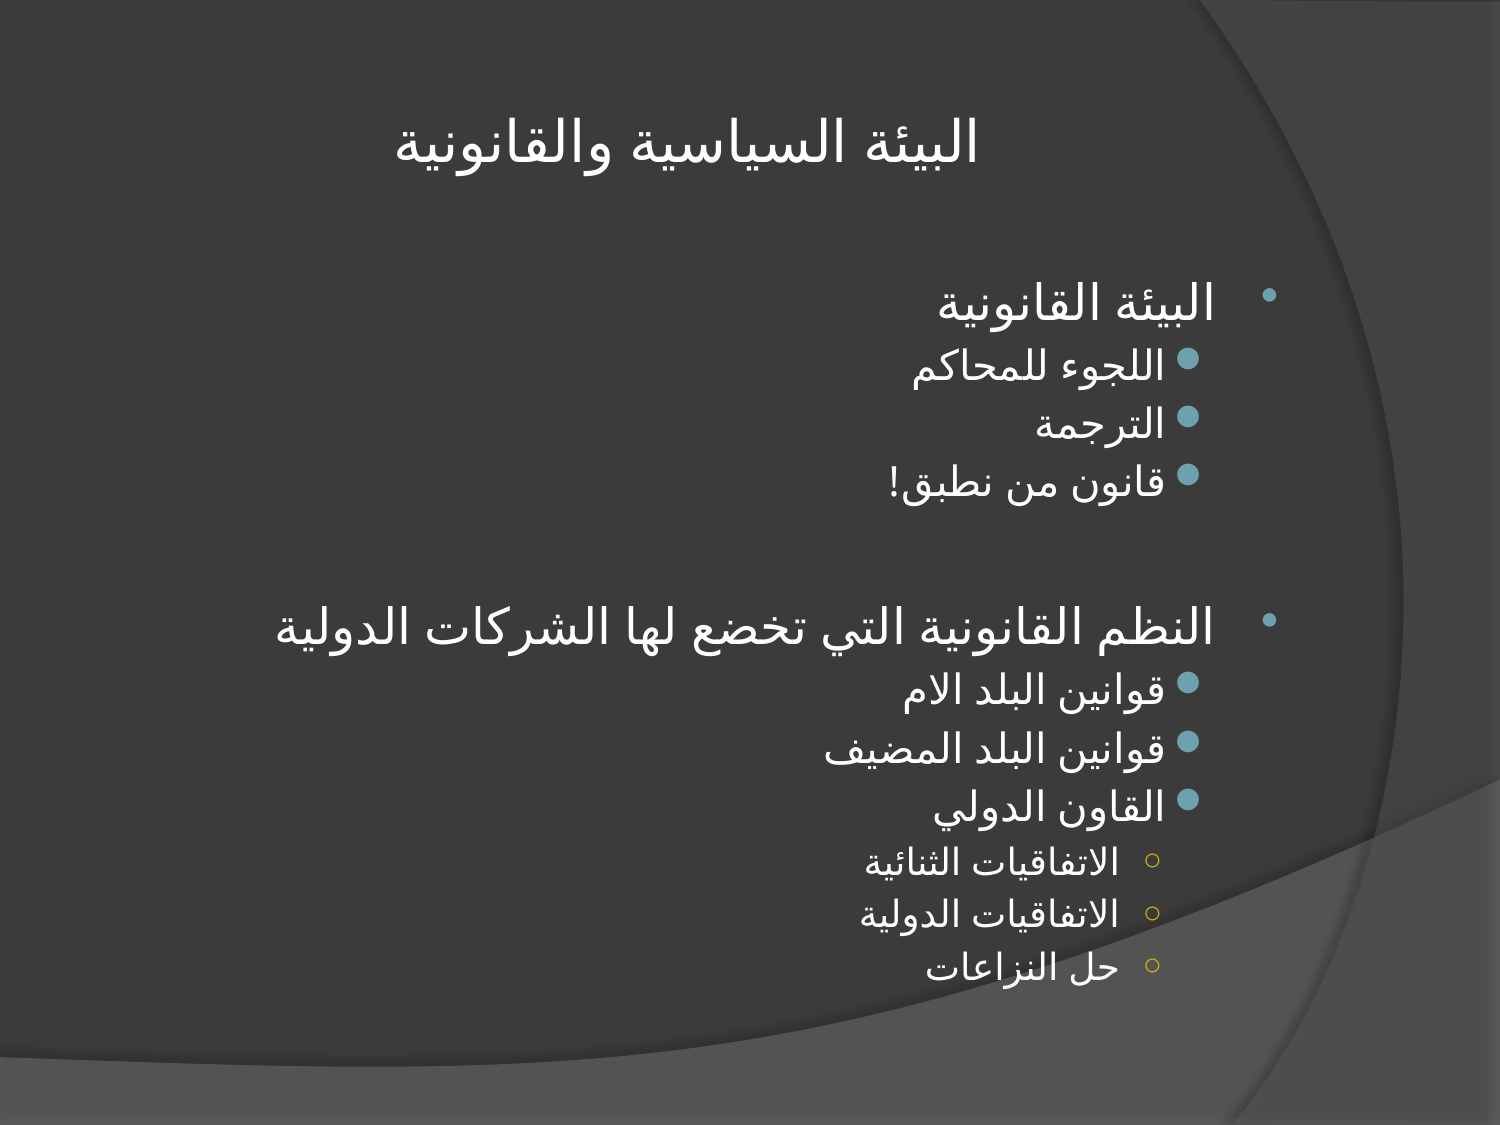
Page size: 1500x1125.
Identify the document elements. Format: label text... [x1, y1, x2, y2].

title البيئة السياسية والقانونية [75, 45, 1300, 233]
list البيئة القانونية اللجوء للمحاكم الترجمة قانون من نطبق! النظم القانونية التي تخضع لها الشركات الدولية قوانين البلد الام قوانين البلد المضيف القاون الدولي الاتفاقيات الثنائية الاتفاقيات الدولية حل النزاعات [75, 262, 1300, 1005]
